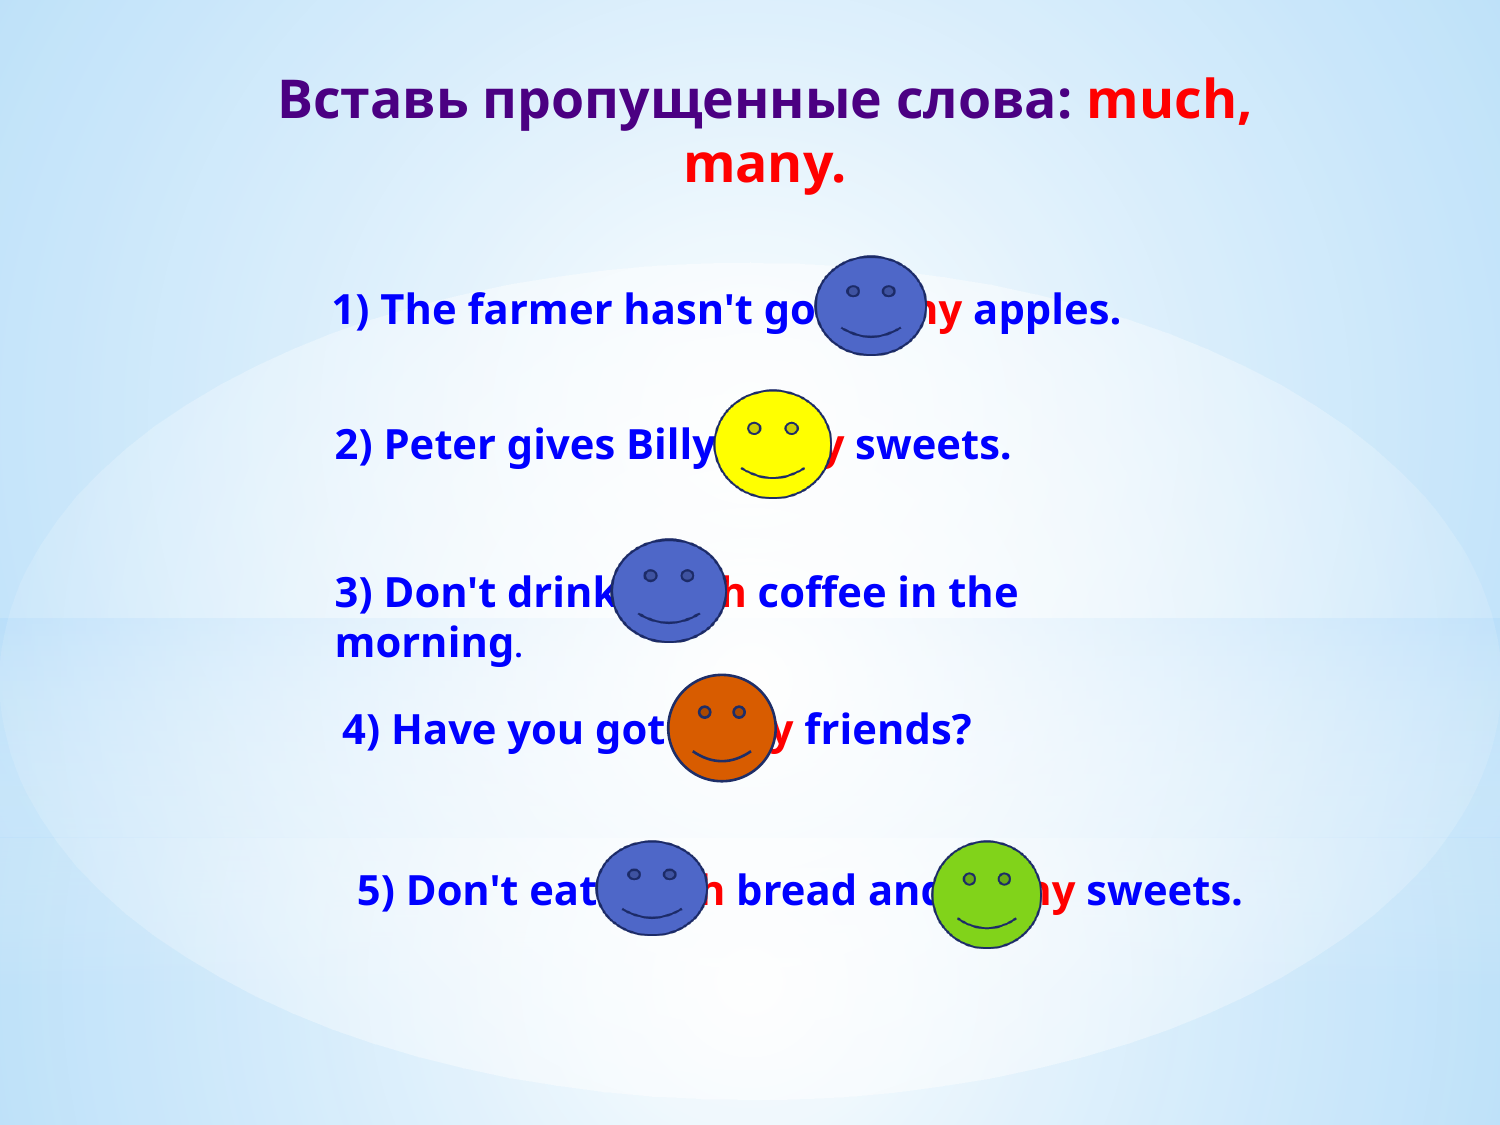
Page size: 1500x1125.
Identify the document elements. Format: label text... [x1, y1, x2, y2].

text_box 5) Don't eat much bread and many sweets. [346, 858, 589, 920]
picture [595, 840, 708, 936]
picture [712, 389, 832, 499]
text_box 5) Don't eat much bread and many sweets. [1047, 858, 1266, 920]
picture [931, 840, 1042, 949]
text_box 2) Peter gives Billy many sweets. [323, 412, 706, 474]
text_box Вставь пропущенные слова: much, many. [194, 59, 1336, 199]
text_box 4) Have you got many friends? [331, 697, 676, 759]
picture [814, 254, 927, 356]
text_box 1) The farmer hasn't got many apples. [320, 277, 808, 339]
text_box 4) Have you got many friends? [768, 697, 1147, 759]
text_box 5) Don't eat much bread and many sweets. [713, 858, 925, 920]
text_box 3) Don't drink much coffee in the morning. [323, 560, 1215, 672]
text_box 2) Peter gives Billy many sweets. [838, 412, 1198, 474]
text_box [666, 673, 777, 783]
text_box 1) The farmer hasn't got many apples. [933, 277, 1266, 339]
picture [610, 538, 727, 644]
